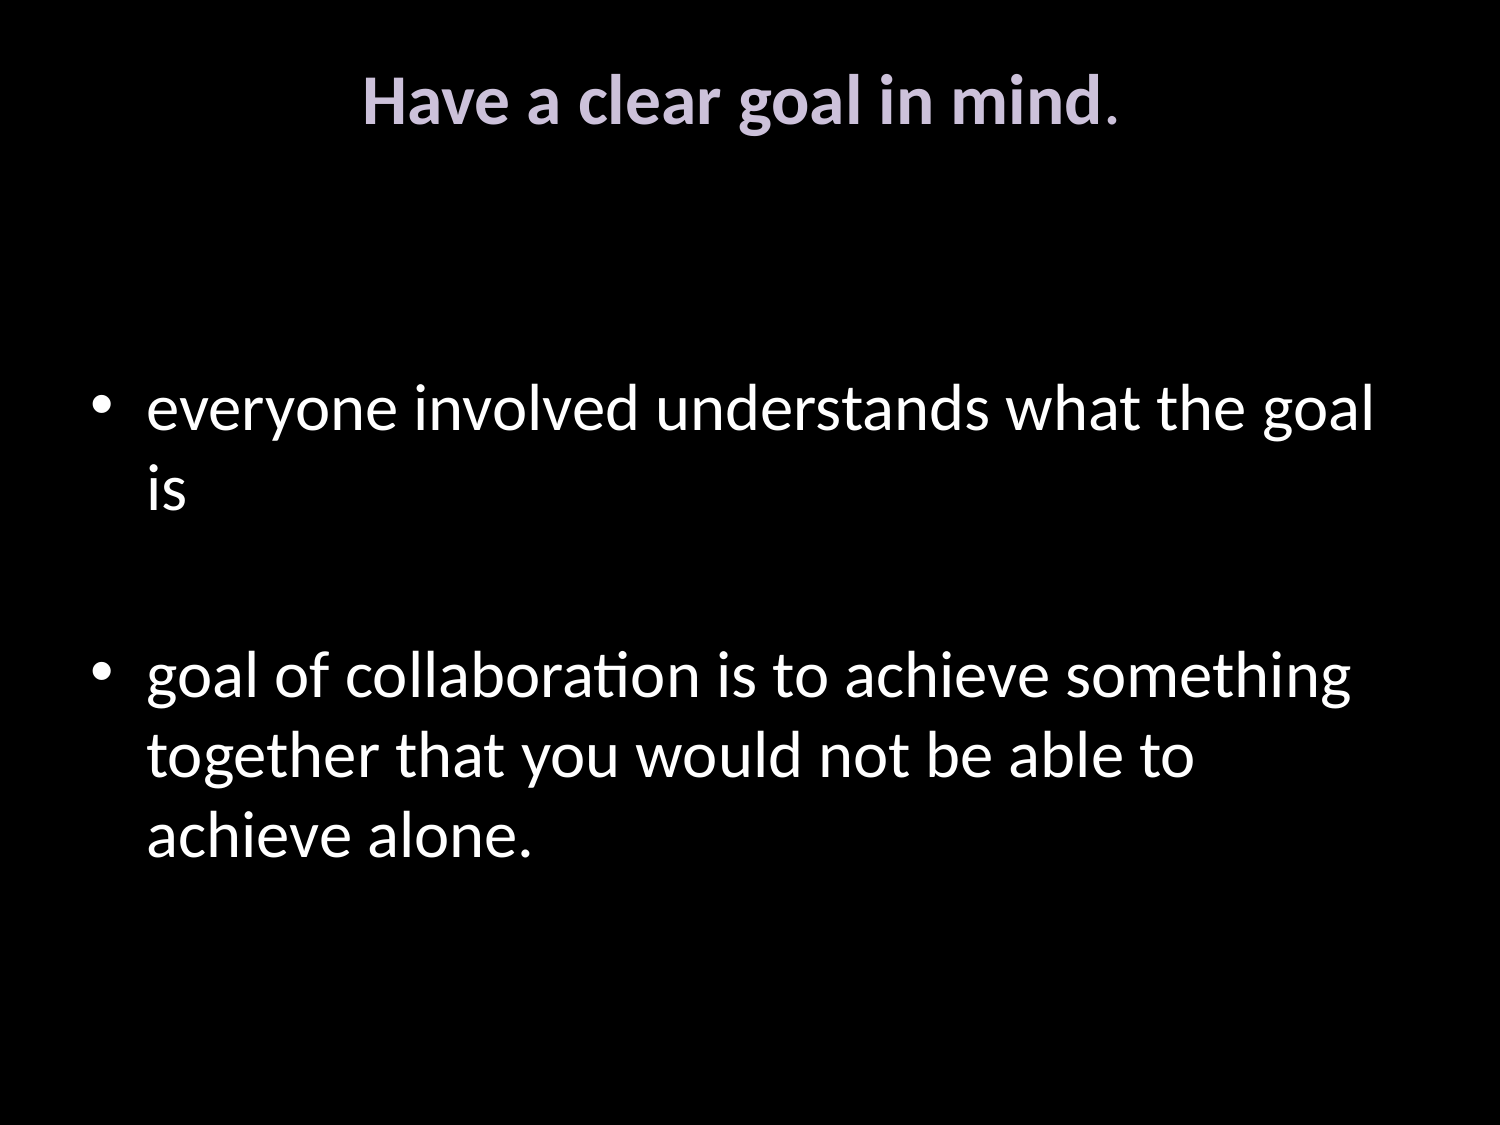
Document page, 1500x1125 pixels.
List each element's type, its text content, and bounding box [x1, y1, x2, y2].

list everyone involved understands what the goal is goal of collaboration is to achieve something together that you would not be able to achieve alone. [75, 262, 1425, 1005]
title Have a clear goal in mind. [75, 45, 1425, 233]
